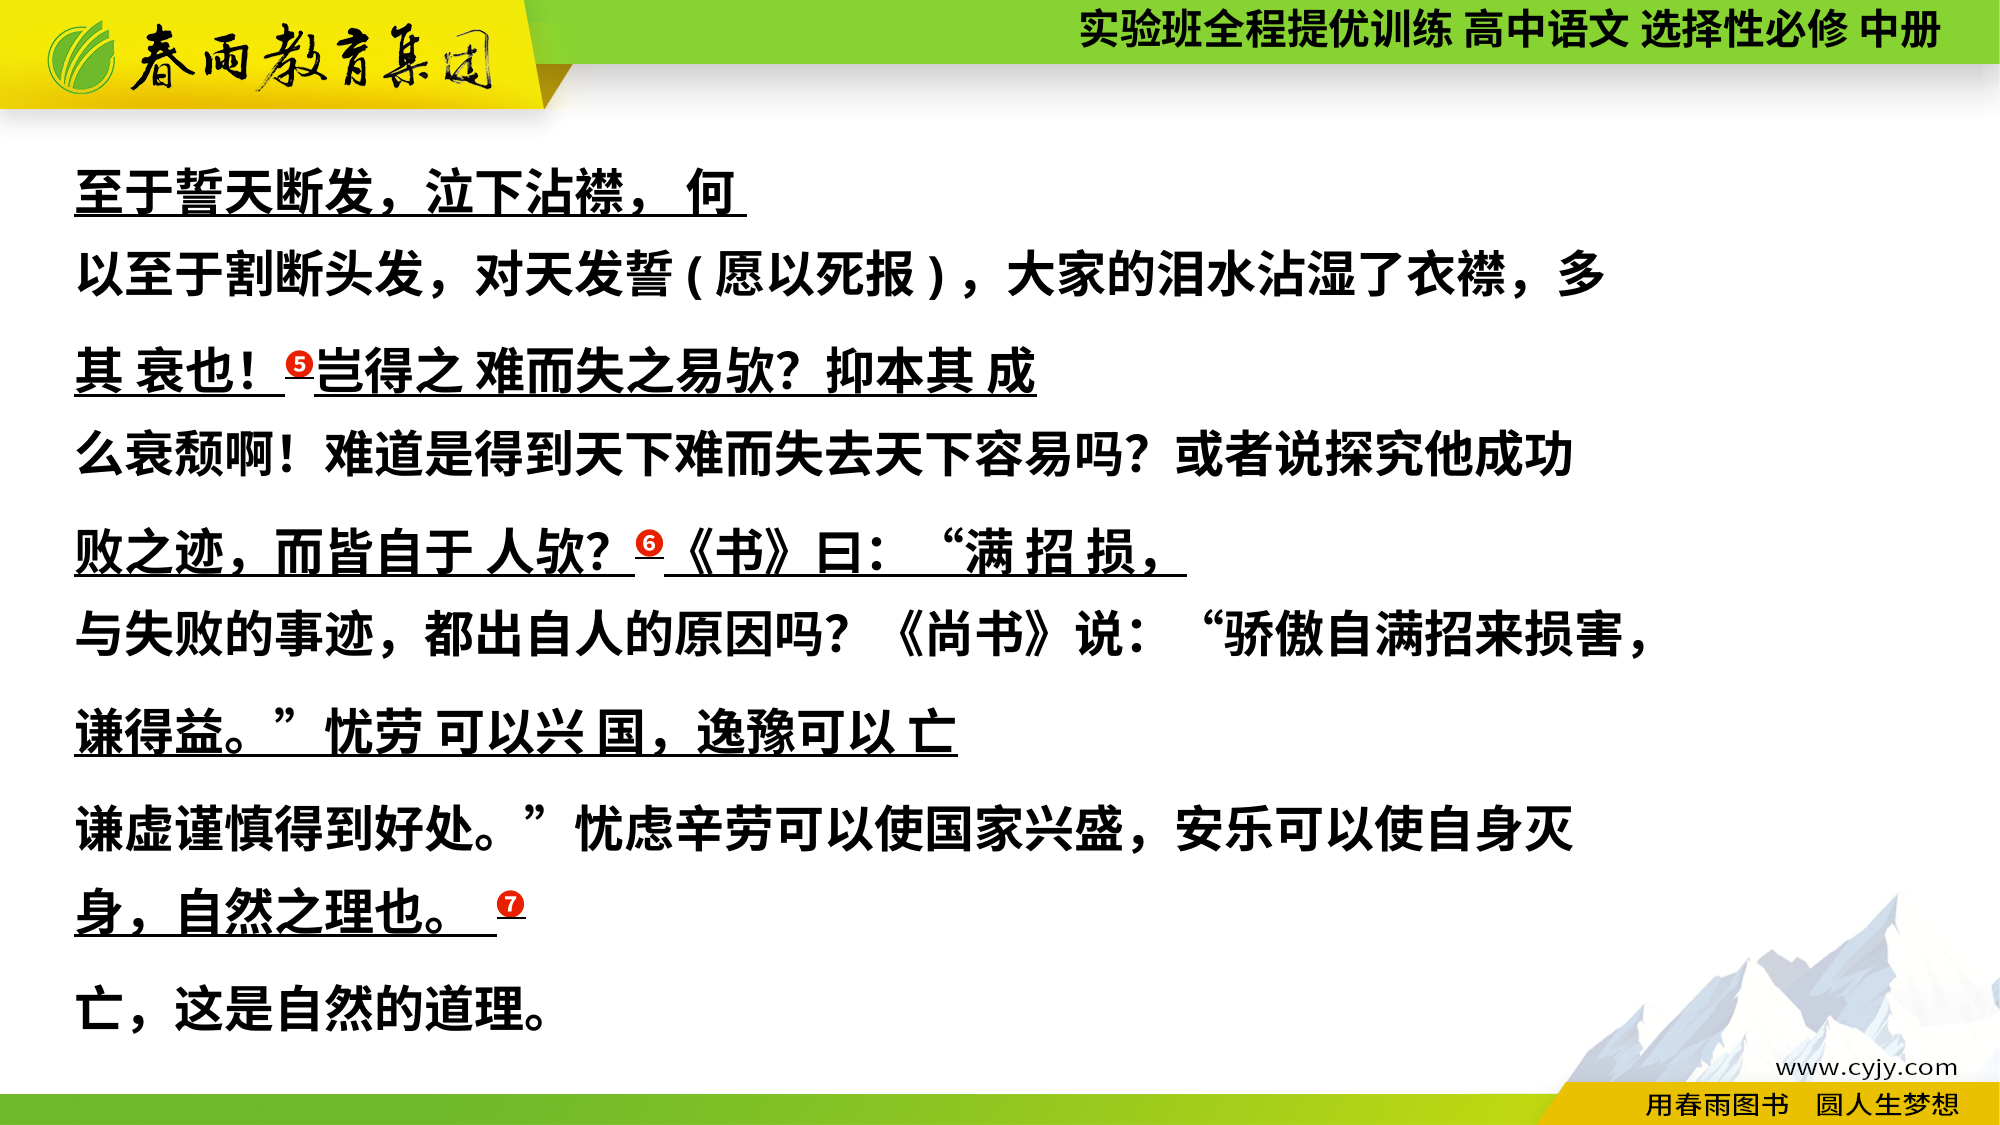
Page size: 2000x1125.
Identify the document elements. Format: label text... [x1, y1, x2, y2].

picture [0, 0, 2000, 1125]
text_box 以至于割断头发，对天发誓(愿以死报)，大家的泪水沾湿了衣襟，多 么衰颓啊！难道是得到天下难而失去天下容易吗？或者说探究他成功 与失败的事迹，都出自人的原因吗？《尚书》说：“骄傲自满招来损害， 谦虚谨慎得到好处。”忧虑辛劳可以使国家兴盛，安乐可以使自身灭 亡，这是自然的道理。 [59, 205, 1944, 1046]
